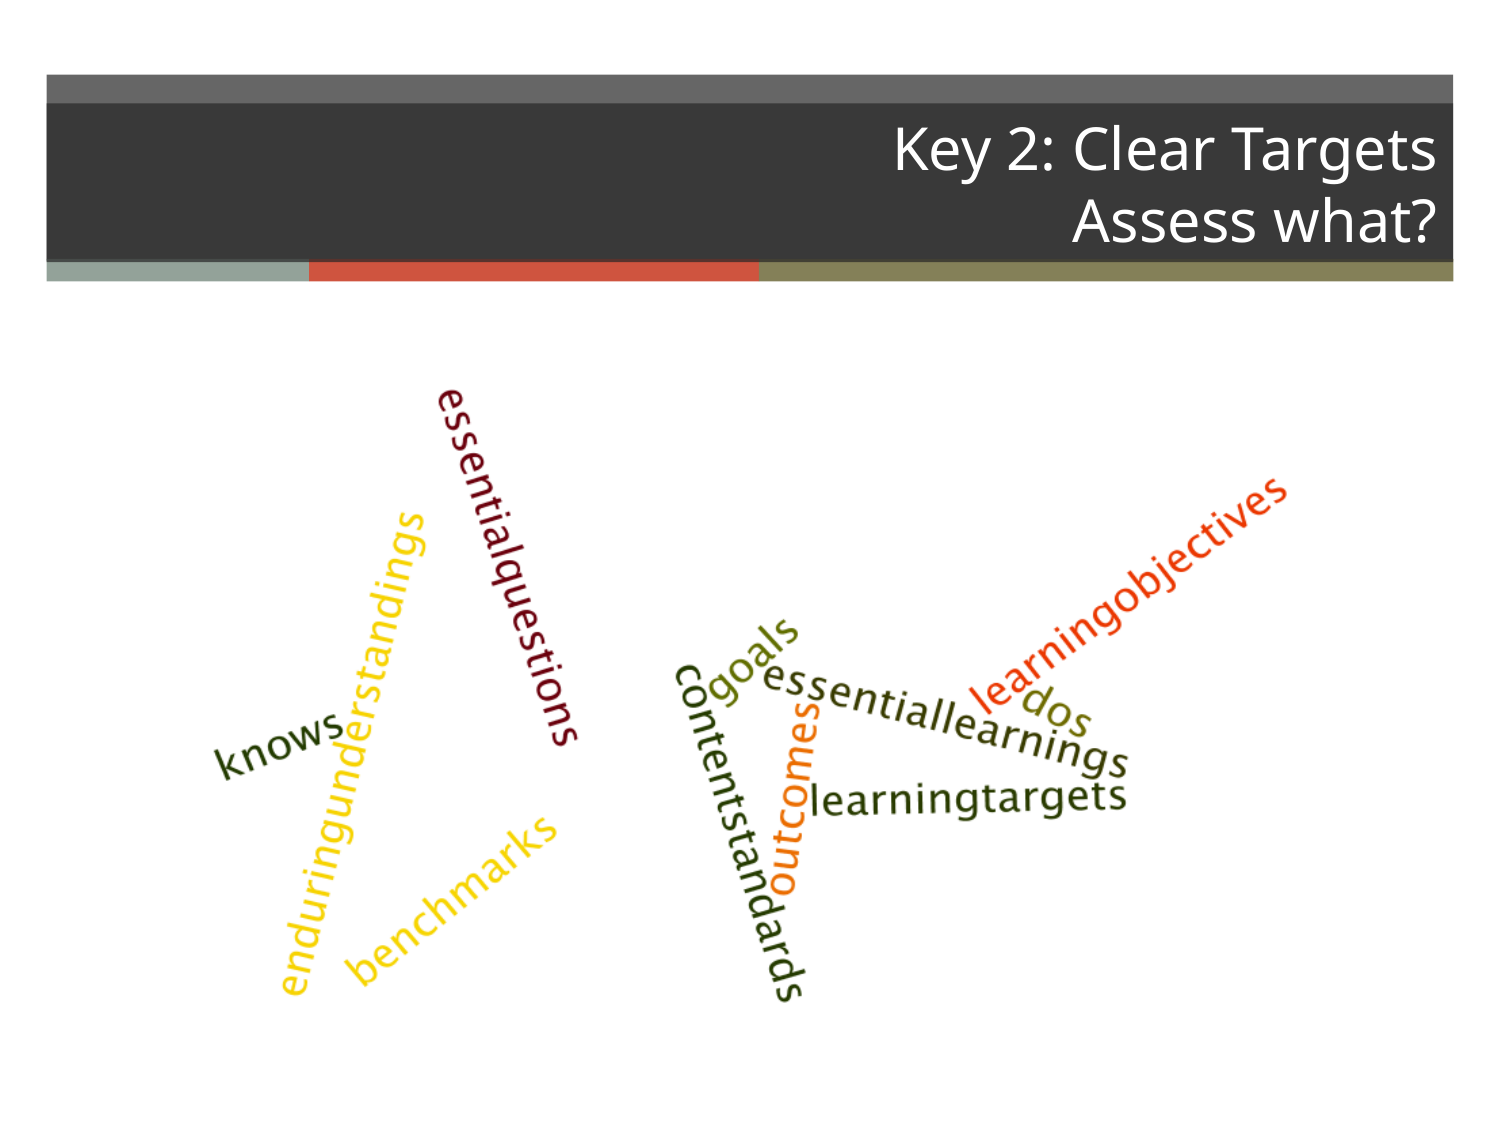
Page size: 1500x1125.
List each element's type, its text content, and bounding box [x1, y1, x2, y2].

title Key 2: Clear Targets Assess what? [46, 103, 1454, 263]
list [85, 361, 1416, 1026]
